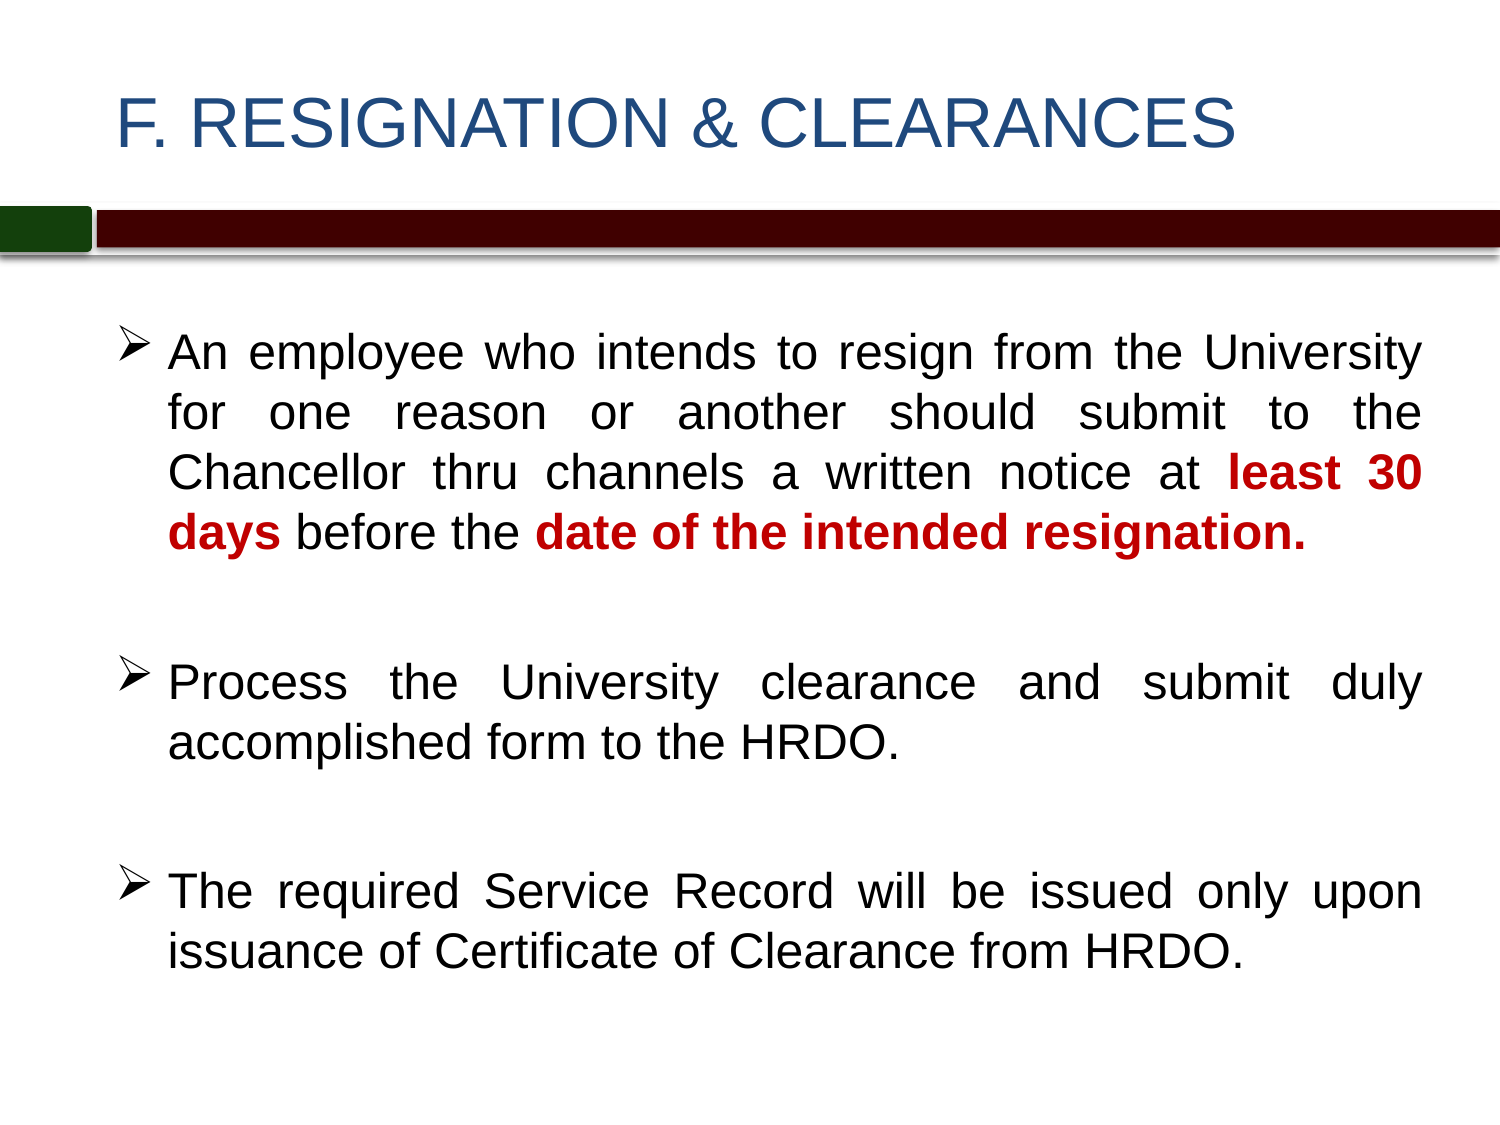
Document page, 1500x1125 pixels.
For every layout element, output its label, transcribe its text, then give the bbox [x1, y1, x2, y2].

title F. RESIGNATION & CLEARANCES [100, 37, 1438, 200]
list An employee who intends to resign from the University for one reason or another should submit to the Chancellor thru channels a written notice at least 30 days before the date of the intended resignation. Process the University clearance and submit duly accomplished form to the HRDO. The required Service Record will be issued only upon issuance of Certificate of Clearance from HRDO. [100, 312, 1438, 1088]
